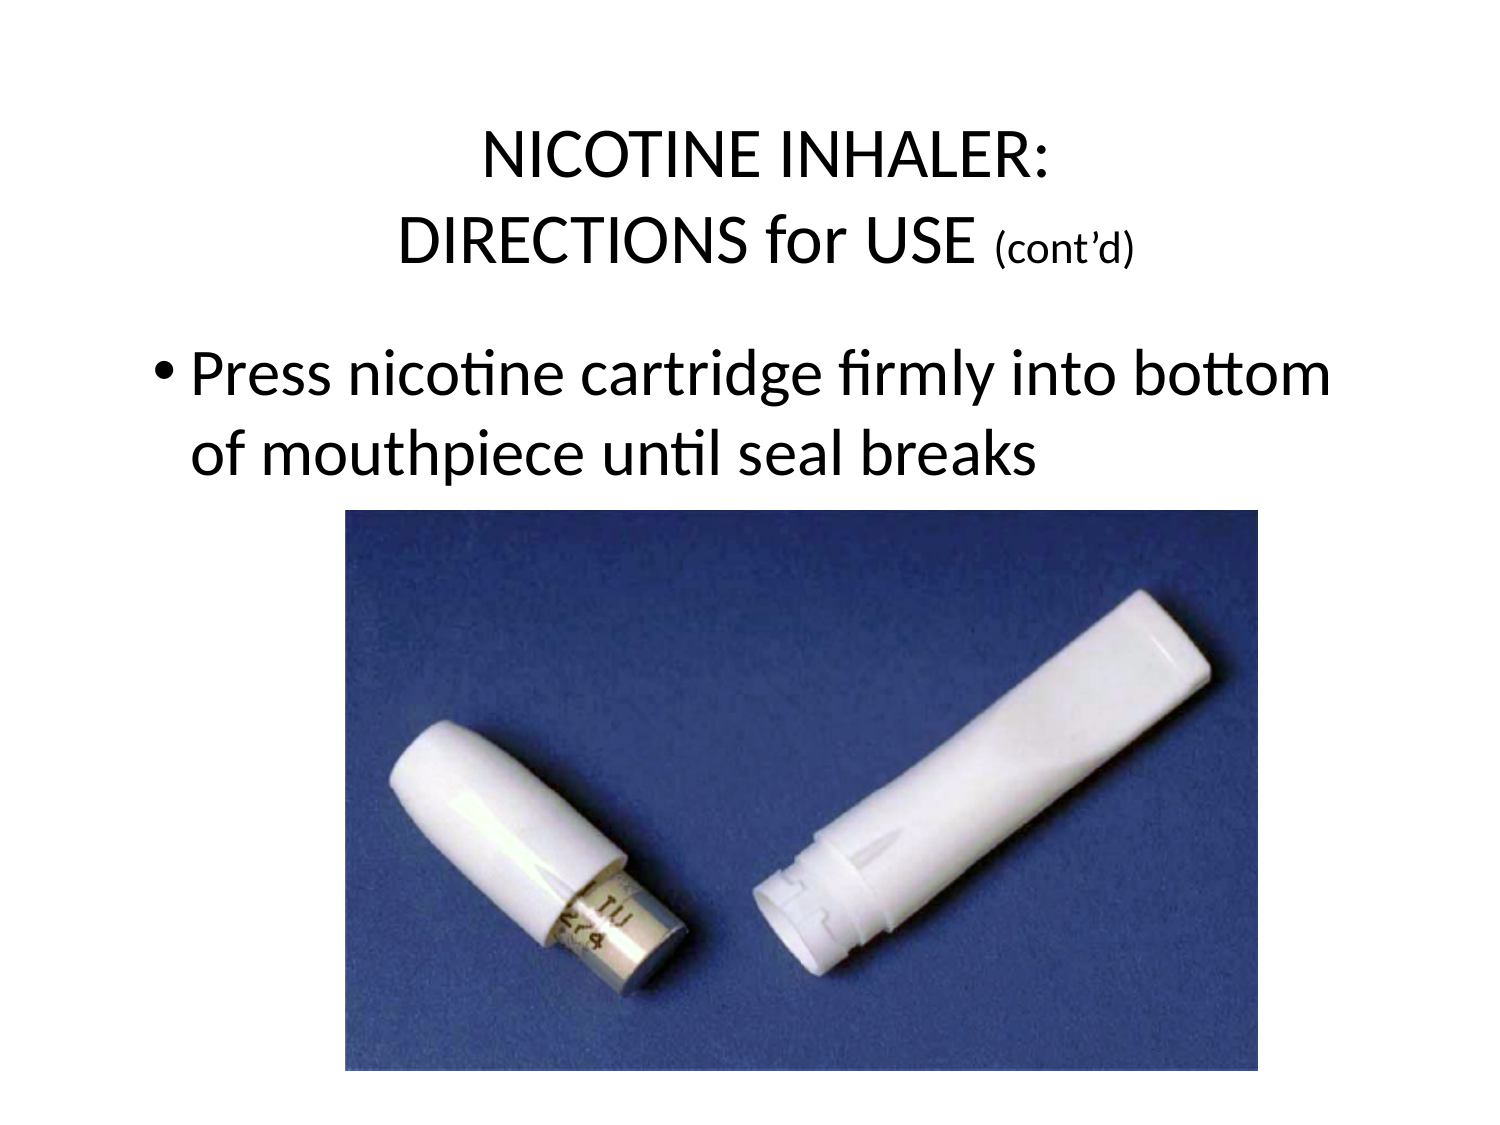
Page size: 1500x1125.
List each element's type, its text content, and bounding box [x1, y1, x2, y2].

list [344, 510, 1258, 1071]
list Press nicotine cartridge firmly into bottom of mouthpiece until seal breaks [137, 321, 1366, 525]
title NICOTINE INHALER: DIRECTIONS for USE (cont’d) [170, 98, 1363, 286]
